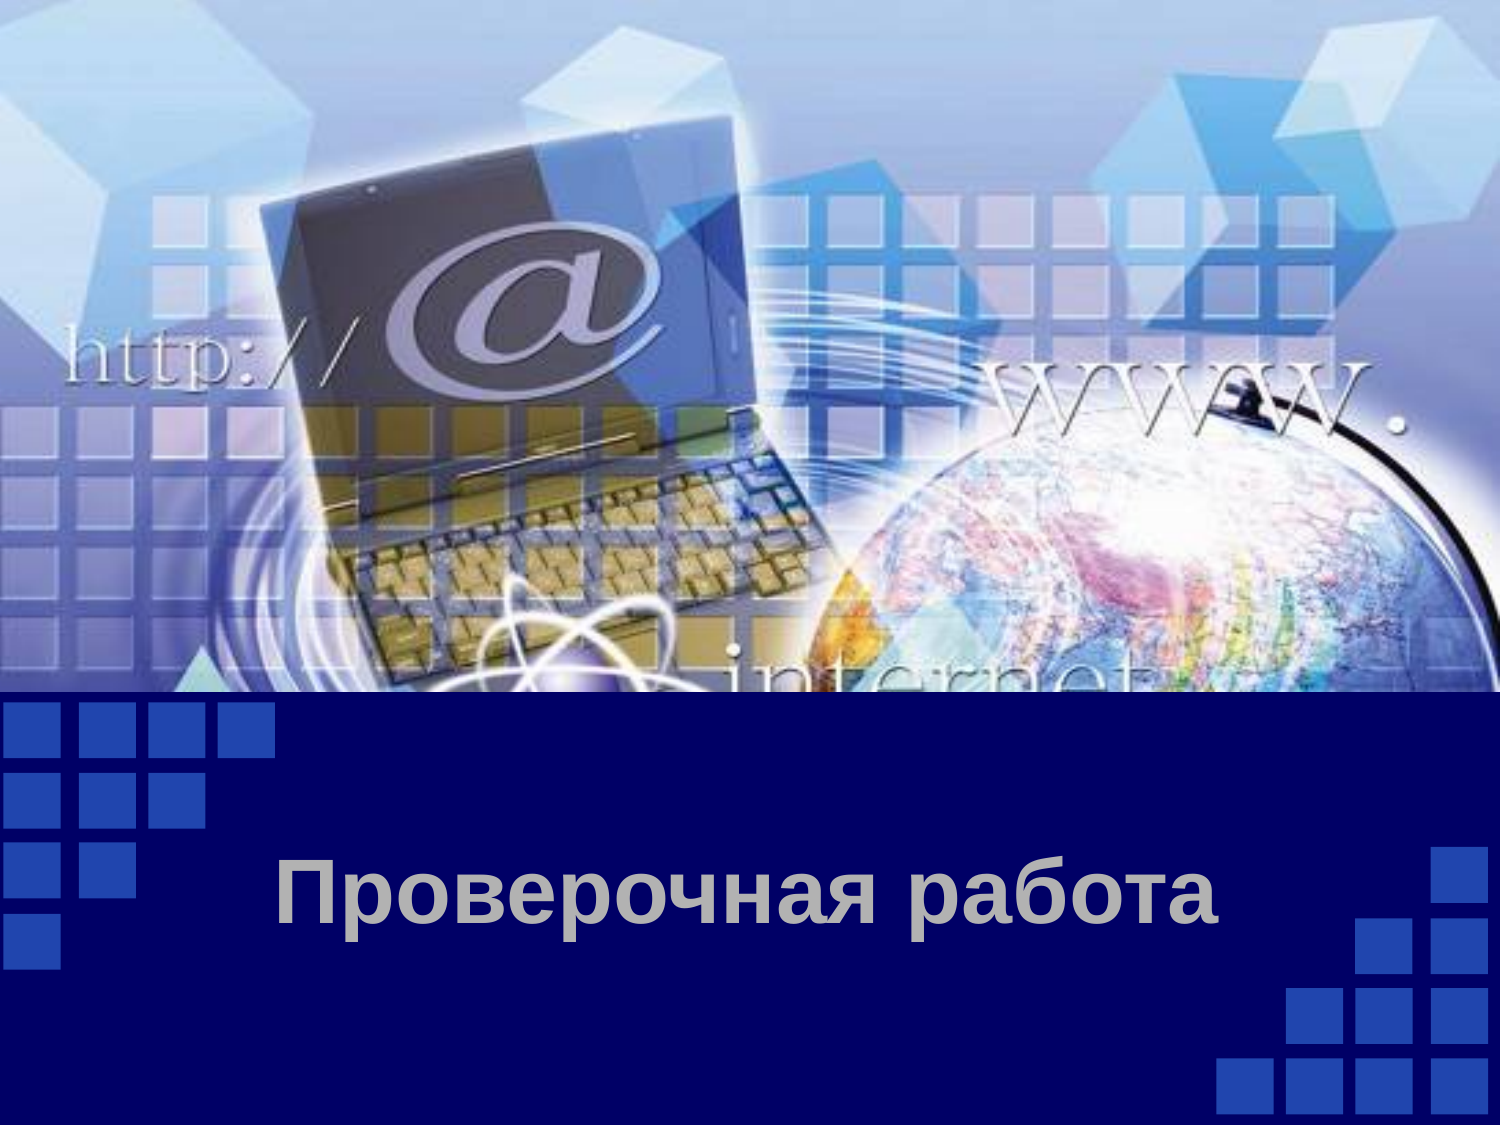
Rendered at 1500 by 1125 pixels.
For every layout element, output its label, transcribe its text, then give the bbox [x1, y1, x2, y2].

picture [0, 0, 1500, 692]
title Проверочная работа [102, 783, 1392, 991]
